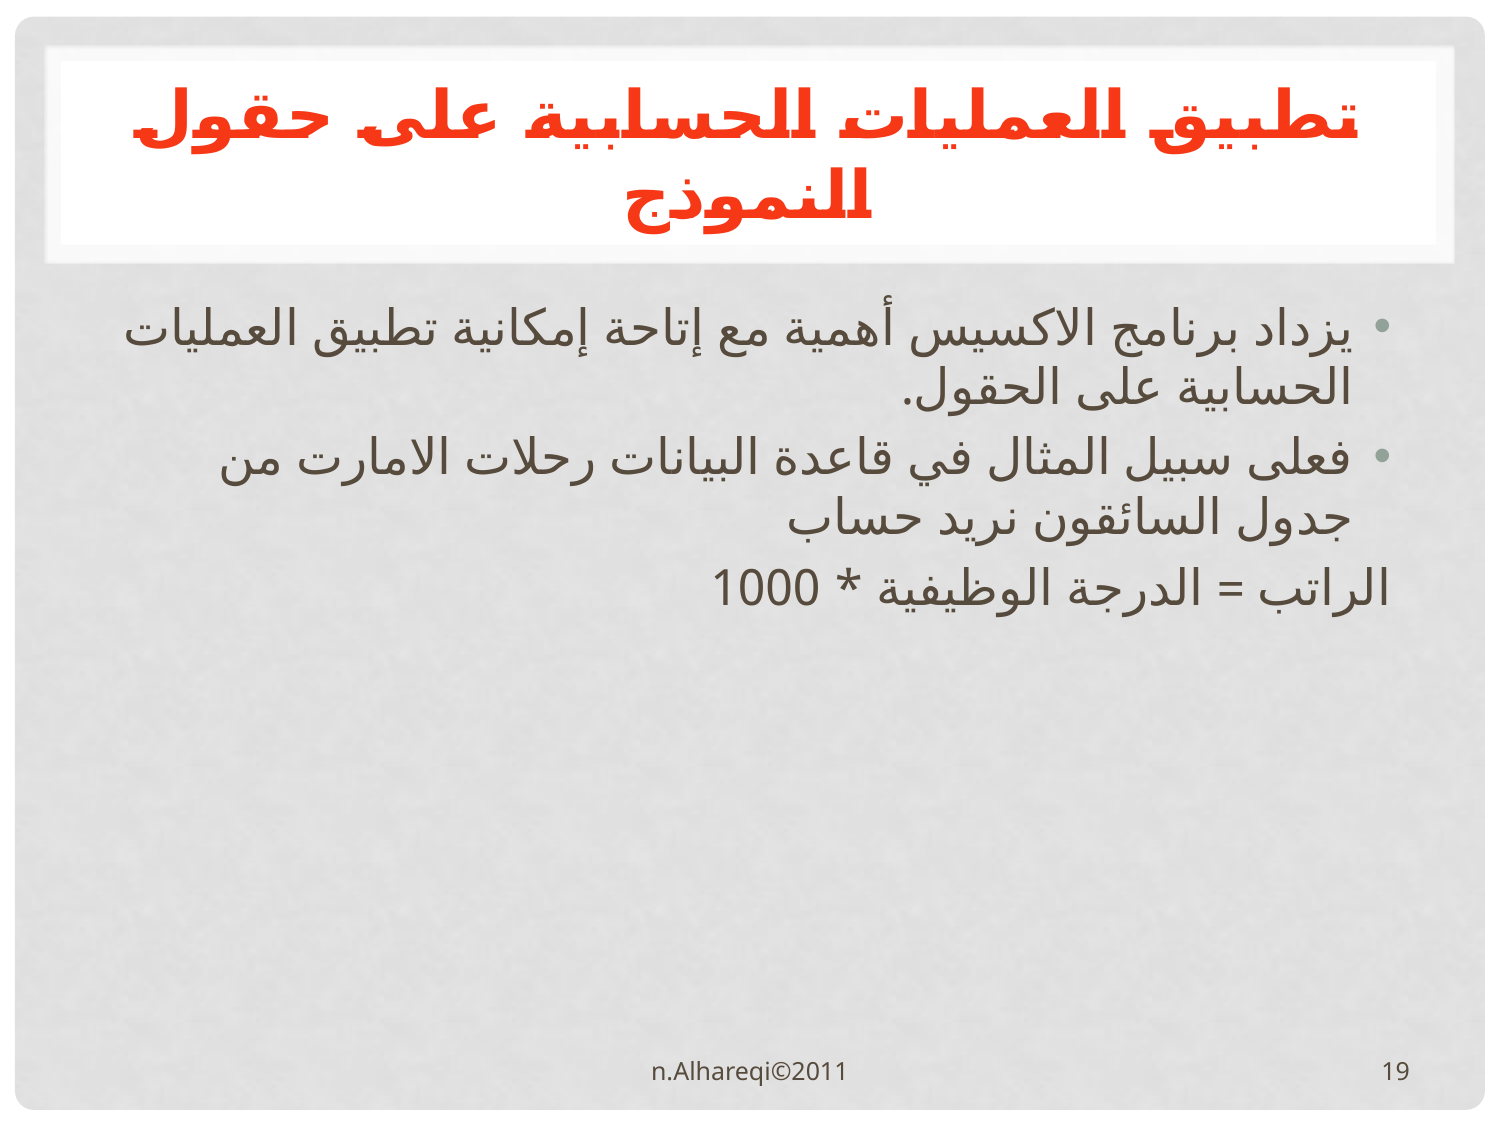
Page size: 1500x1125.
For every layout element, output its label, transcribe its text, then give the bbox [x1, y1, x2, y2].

title تطبيق العمليات الحسابية على حقول النموذج [69, 66, 1425, 238]
list يزداد برنامج الاكسيس أهمية مع إتاحة إمكانية تطبيق العمليات الحسابية على الحقول. فعلى سبيل المثال في قاعدة البيانات رحلات الامارت من جدول السائقون نريد حساب الراتب = الدرجة الوظيفية * 1000 [75, 287, 1425, 1005]
footer n.Alhareqi©2011 [512, 1042, 988, 1103]
slide_number 19 [1074, 1042, 1425, 1103]
